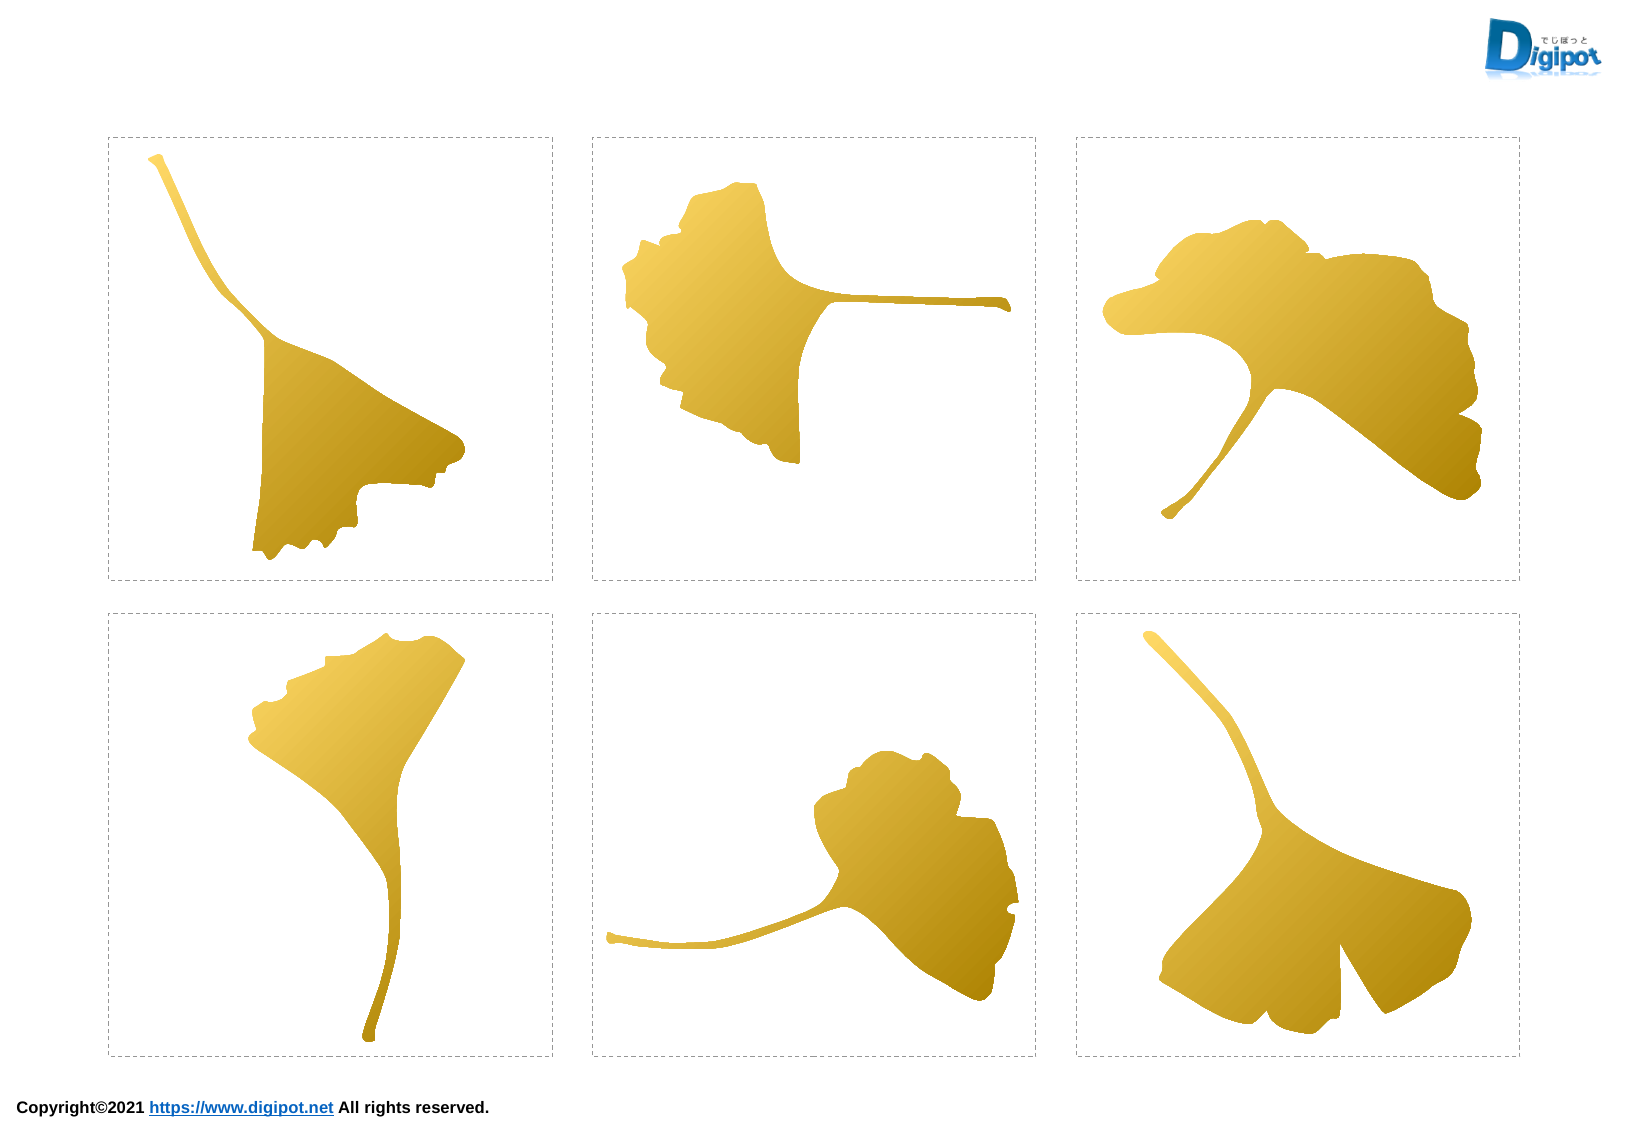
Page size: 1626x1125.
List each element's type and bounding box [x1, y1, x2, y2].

text_box [622, 182, 1011, 464]
text_box [1143, 630, 1472, 1034]
text_box [1102, 220, 1482, 519]
picture [1485, 18, 1602, 82]
text_box [606, 751, 1019, 1001]
text_box [147, 153, 465, 560]
text_box [248, 633, 465, 1042]
